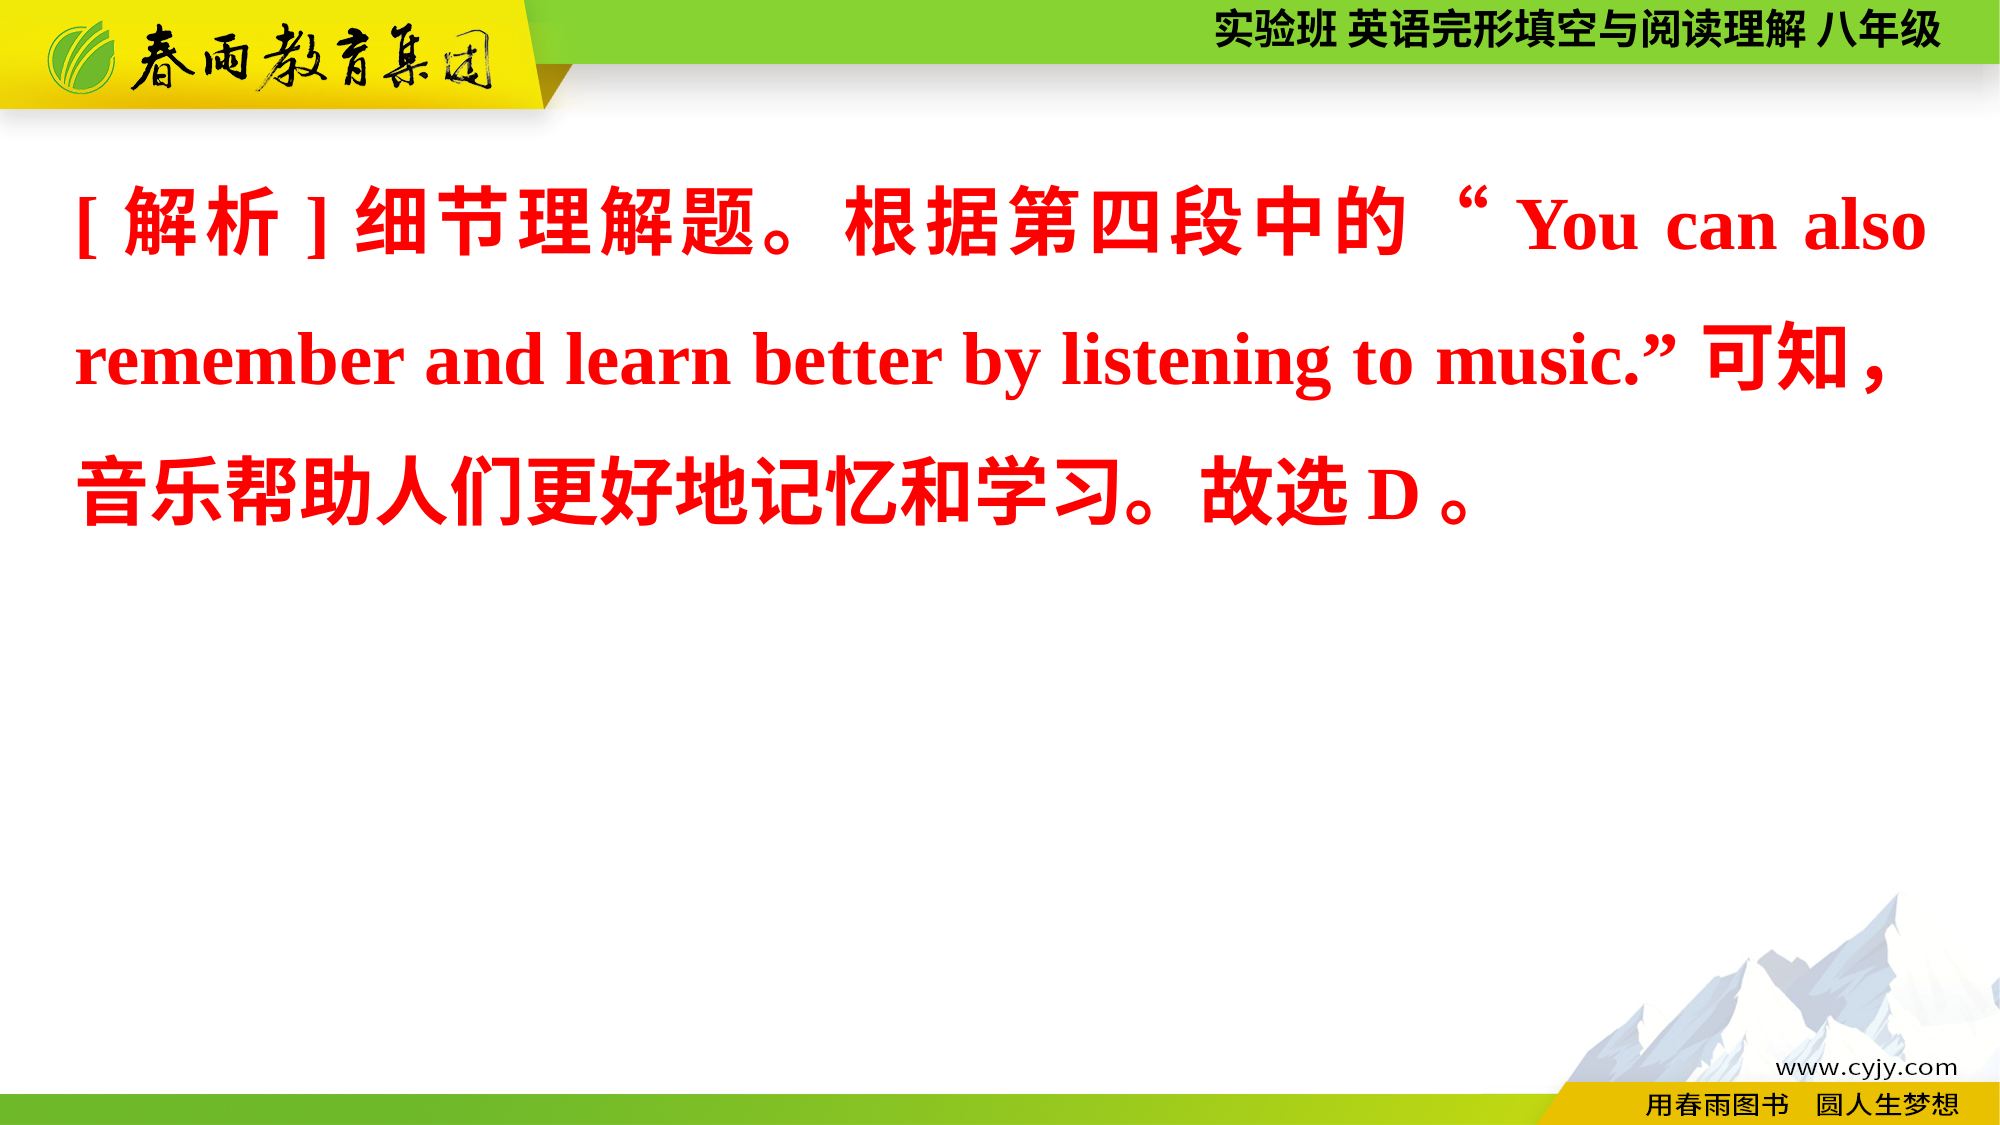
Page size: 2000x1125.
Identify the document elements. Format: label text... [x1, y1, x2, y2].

list [解析]细节理解题。根据第四段中的“You can also remember and learn better by listening to music.”可知，音乐帮助人们更好地记忆和学习。故选D。 [59, 122, 1944, 530]
picture [0, 0, 2000, 1125]
